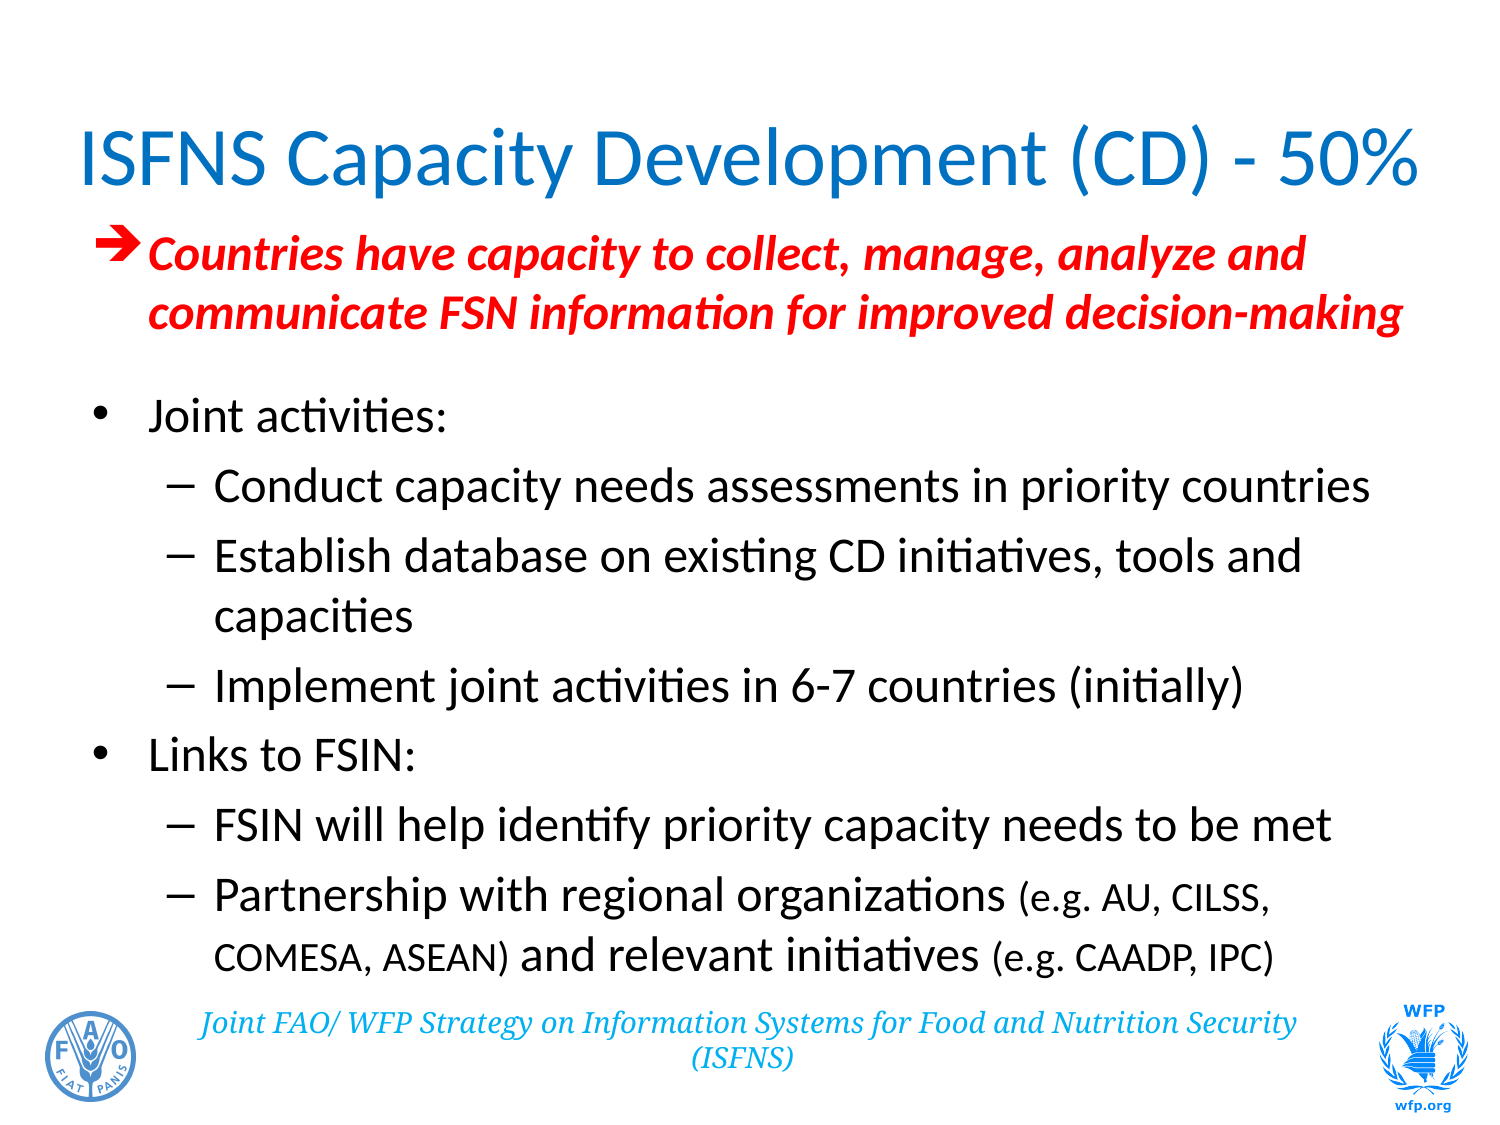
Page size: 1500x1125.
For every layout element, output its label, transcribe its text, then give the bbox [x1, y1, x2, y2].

title ISFNS Capacity Development (CD) - 50% [0, 58, 1500, 247]
picture [45, 1011, 136, 1102]
footer Joint FAO/ WFP Strategy on Information Systems for Food and Nutrition Security (ISFNS) [141, 1023, 1358, 1091]
picture [1363, 999, 1483, 1118]
list Countries have capacity to collect, manage, analyze and communicate FSN information for improved decision-making Joint activities: Conduct capacity needs assessments in priority countries Establish database on existing CD initiatives, tools and capacities Implement joint activities in 6-7 countries (initially) Links to FSIN: FSIN will help identify priority capacity needs to be met Partnership with regional organizations (e.g. AU, CILSS, COMESA, ASEAN) and relevant initiatives (e.g. CAADP, IPC) [76, 212, 1425, 1023]
